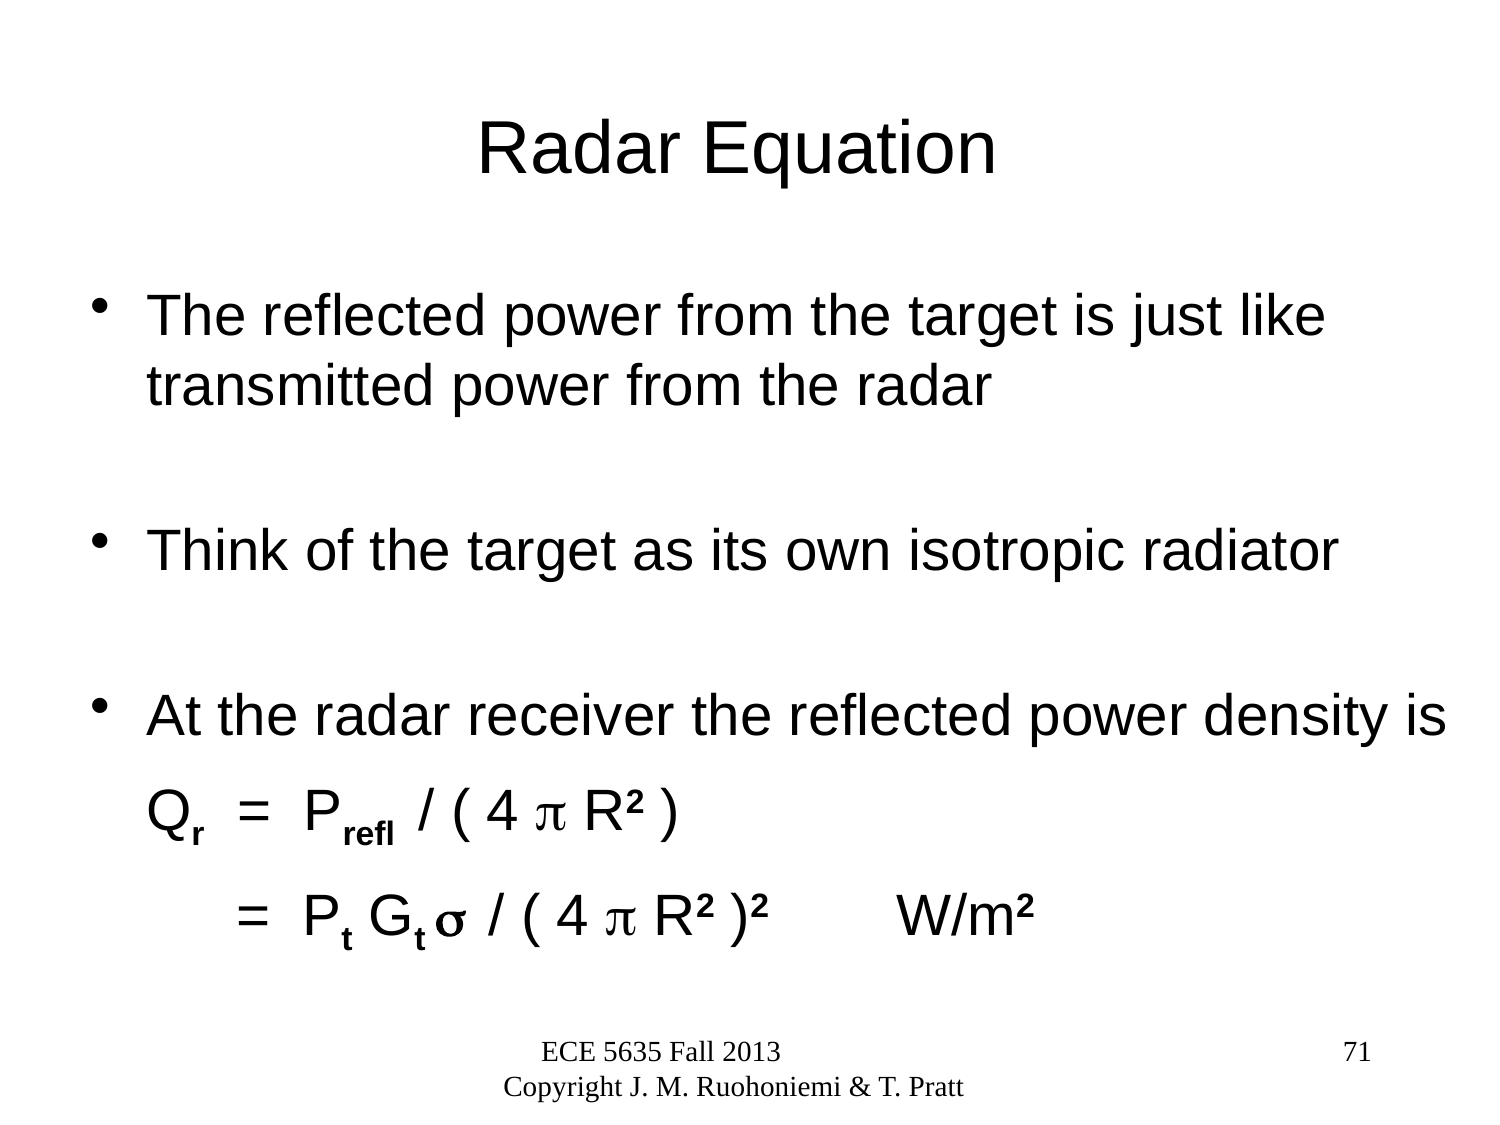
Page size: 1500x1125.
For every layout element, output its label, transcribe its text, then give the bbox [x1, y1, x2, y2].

slide_number 71 [1074, 1024, 1388, 1101]
title Radar Equation [99, 49, 1376, 187]
footer ECE 5635 Fall 2013 Copyright J. M. Ruohoniemi & T. Pratt [487, 1024, 988, 1101]
list The reflected power from the target is just like transmitted power from the radar Think of the target as its own isotropic radiator At the radar receiver the reflected power density is Qr = Prefl / ( 4  R2 ) = Pt Gt  / ( 4  R2 )2 W/m2 [74, 187, 1476, 863]
